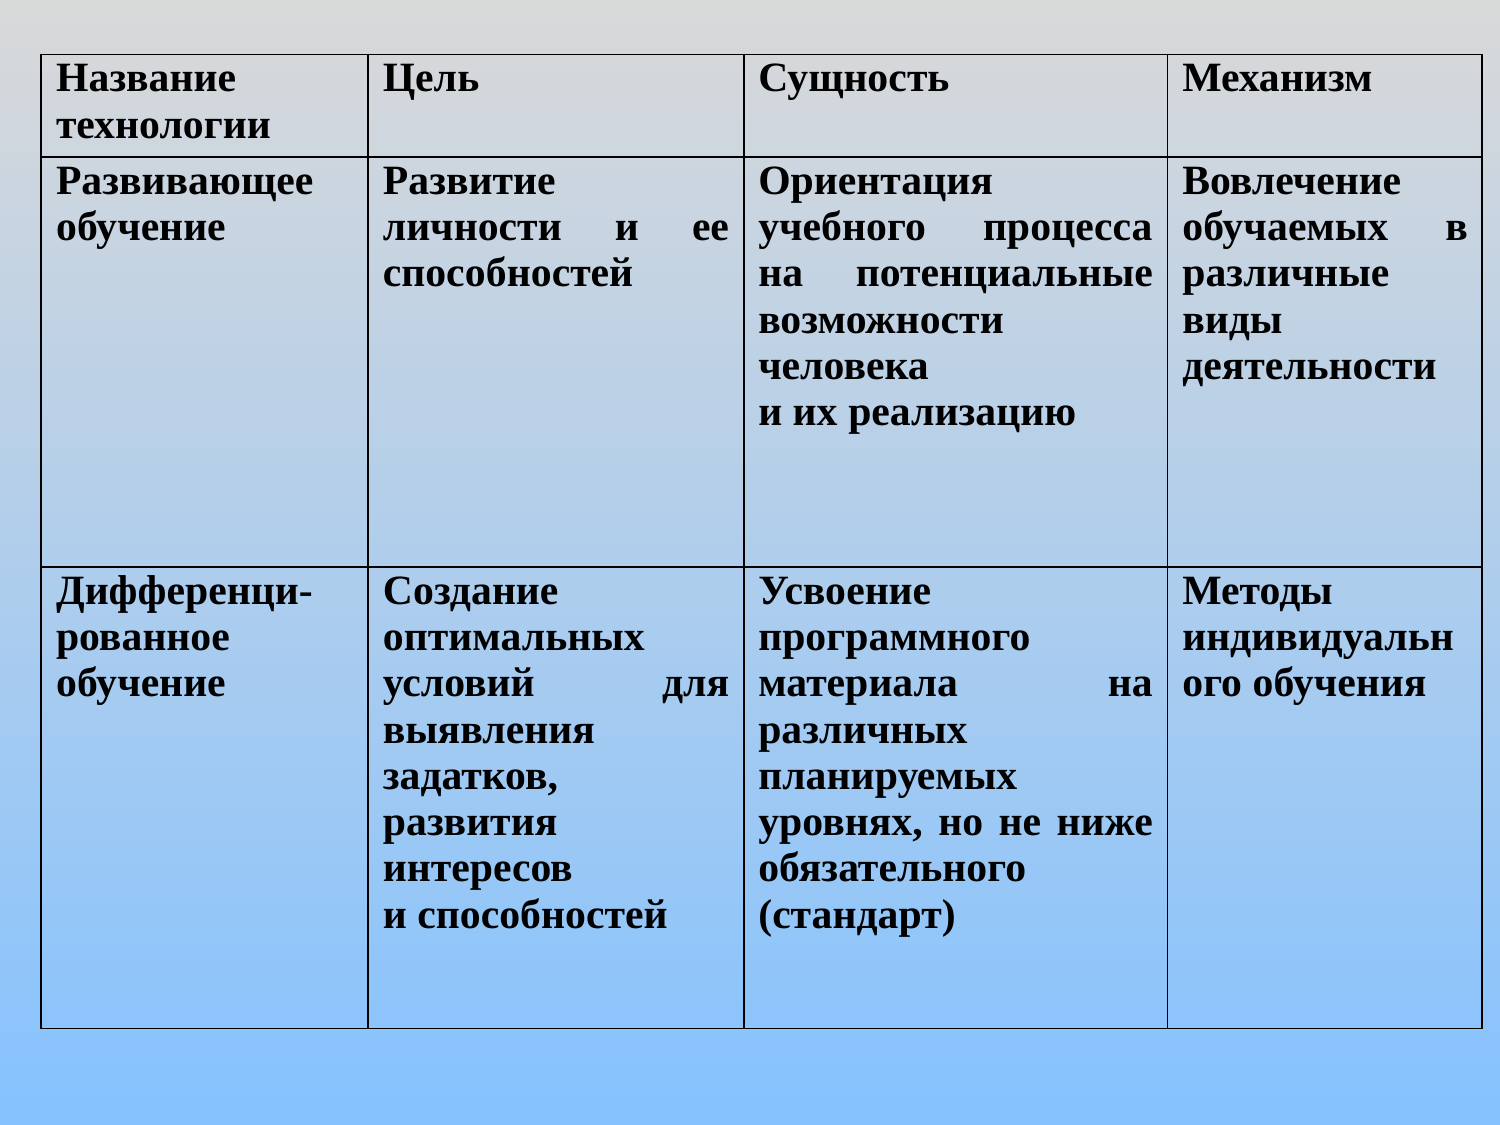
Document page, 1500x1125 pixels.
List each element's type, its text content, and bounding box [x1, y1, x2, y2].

table_cell Ориентация учебного процесса на потенциальные возможности человека и их реализацию [745, 158, 1167, 566]
table_cell Методы индивидуального обучения [1168, 568, 1481, 1028]
table_cell Создание оптимальных условий для выявления задатков, развития интересов и способностей [369, 568, 743, 1028]
table_header Название технологии [42, 55, 367, 156]
table_cell Вовлечение обучаемых в различные виды деятельности [1168, 158, 1481, 566]
table_cell Усвоение программного материала на различных планируемых уровнях, но не ниже обязательного (стандарт) [745, 568, 1167, 1028]
table_header Механизм [1168, 55, 1481, 156]
table_cell Дифференци-рованное обучение [42, 568, 367, 1028]
table_cell Развитие личности и ее способностей [369, 158, 743, 566]
table_header Сущность [745, 55, 1167, 156]
table_header Цель [369, 55, 743, 156]
table_cell Развивающее обучение [42, 158, 367, 566]
